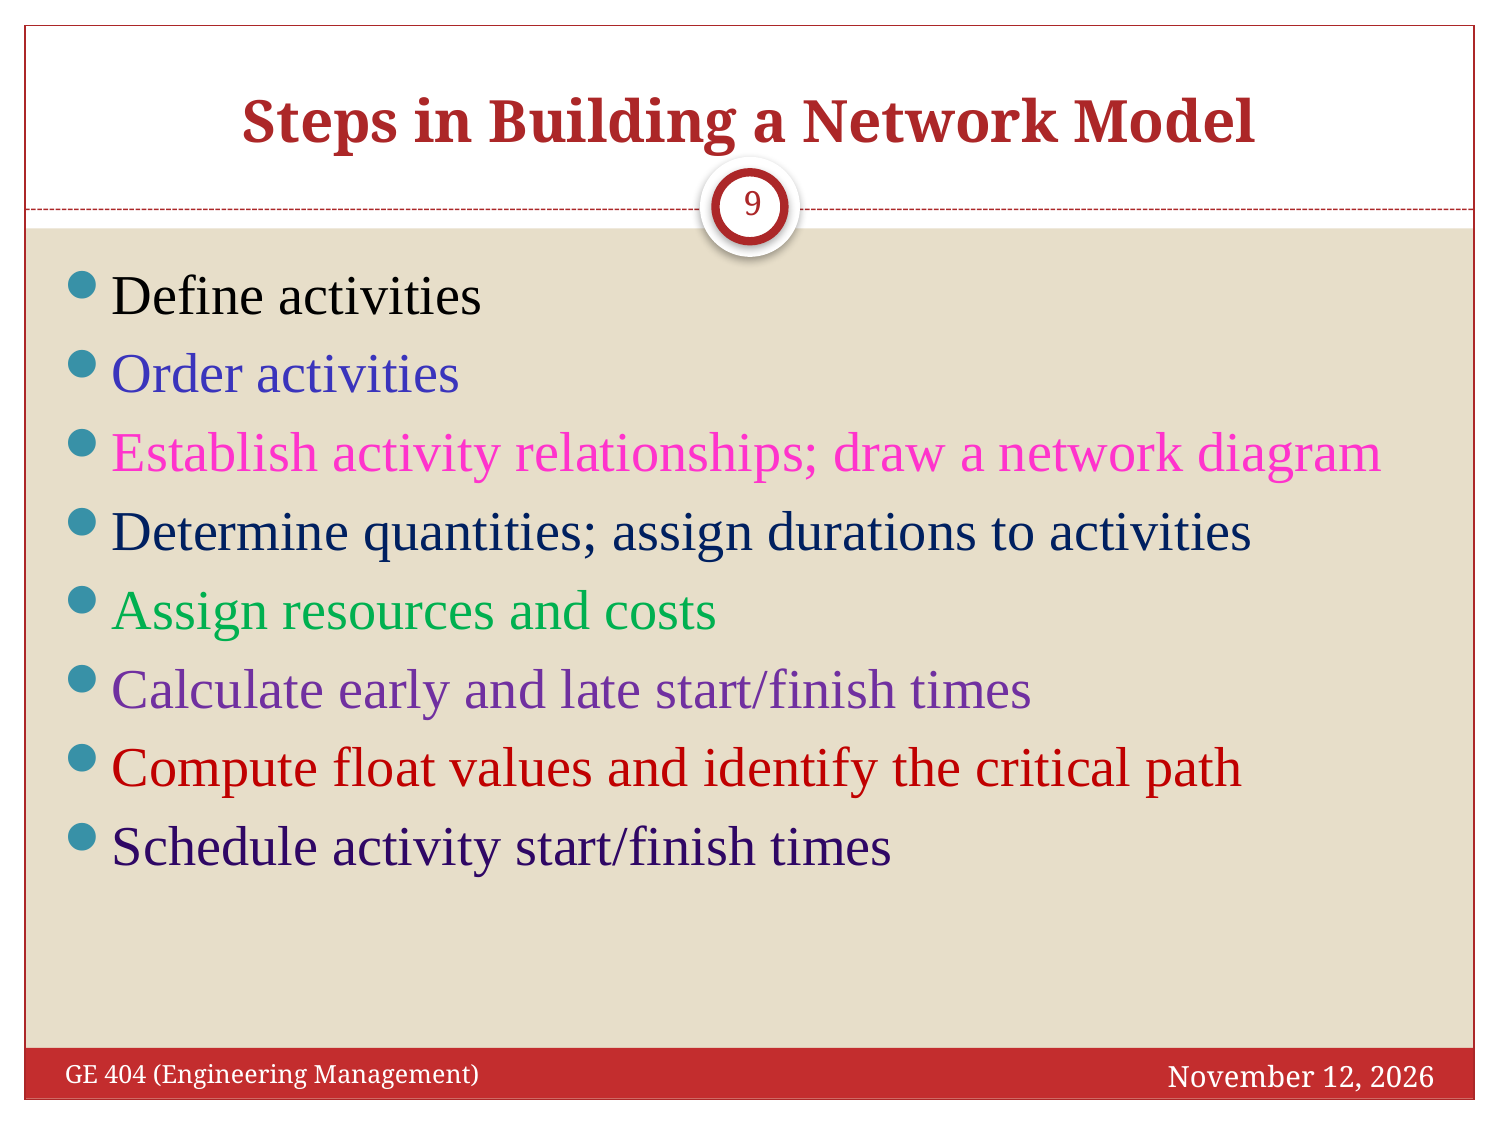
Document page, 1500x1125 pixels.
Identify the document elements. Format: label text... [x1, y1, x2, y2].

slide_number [950, 1050, 1450, 1111]
title Steps in Building a Network Model [49, 37, 1450, 162]
slide_number 9 [715, 168, 791, 241]
list Define activities Order activities Establish activity relationships; draw a network diagram Determine quantities; assign durations to activities Assign resources and costs Calculate early and late start/finish times Compute float values and identify the critical path Schedule activity start/finish times [49, 250, 1445, 1001]
footer GE 404 (Engineering Management) [50, 1051, 638, 1112]
